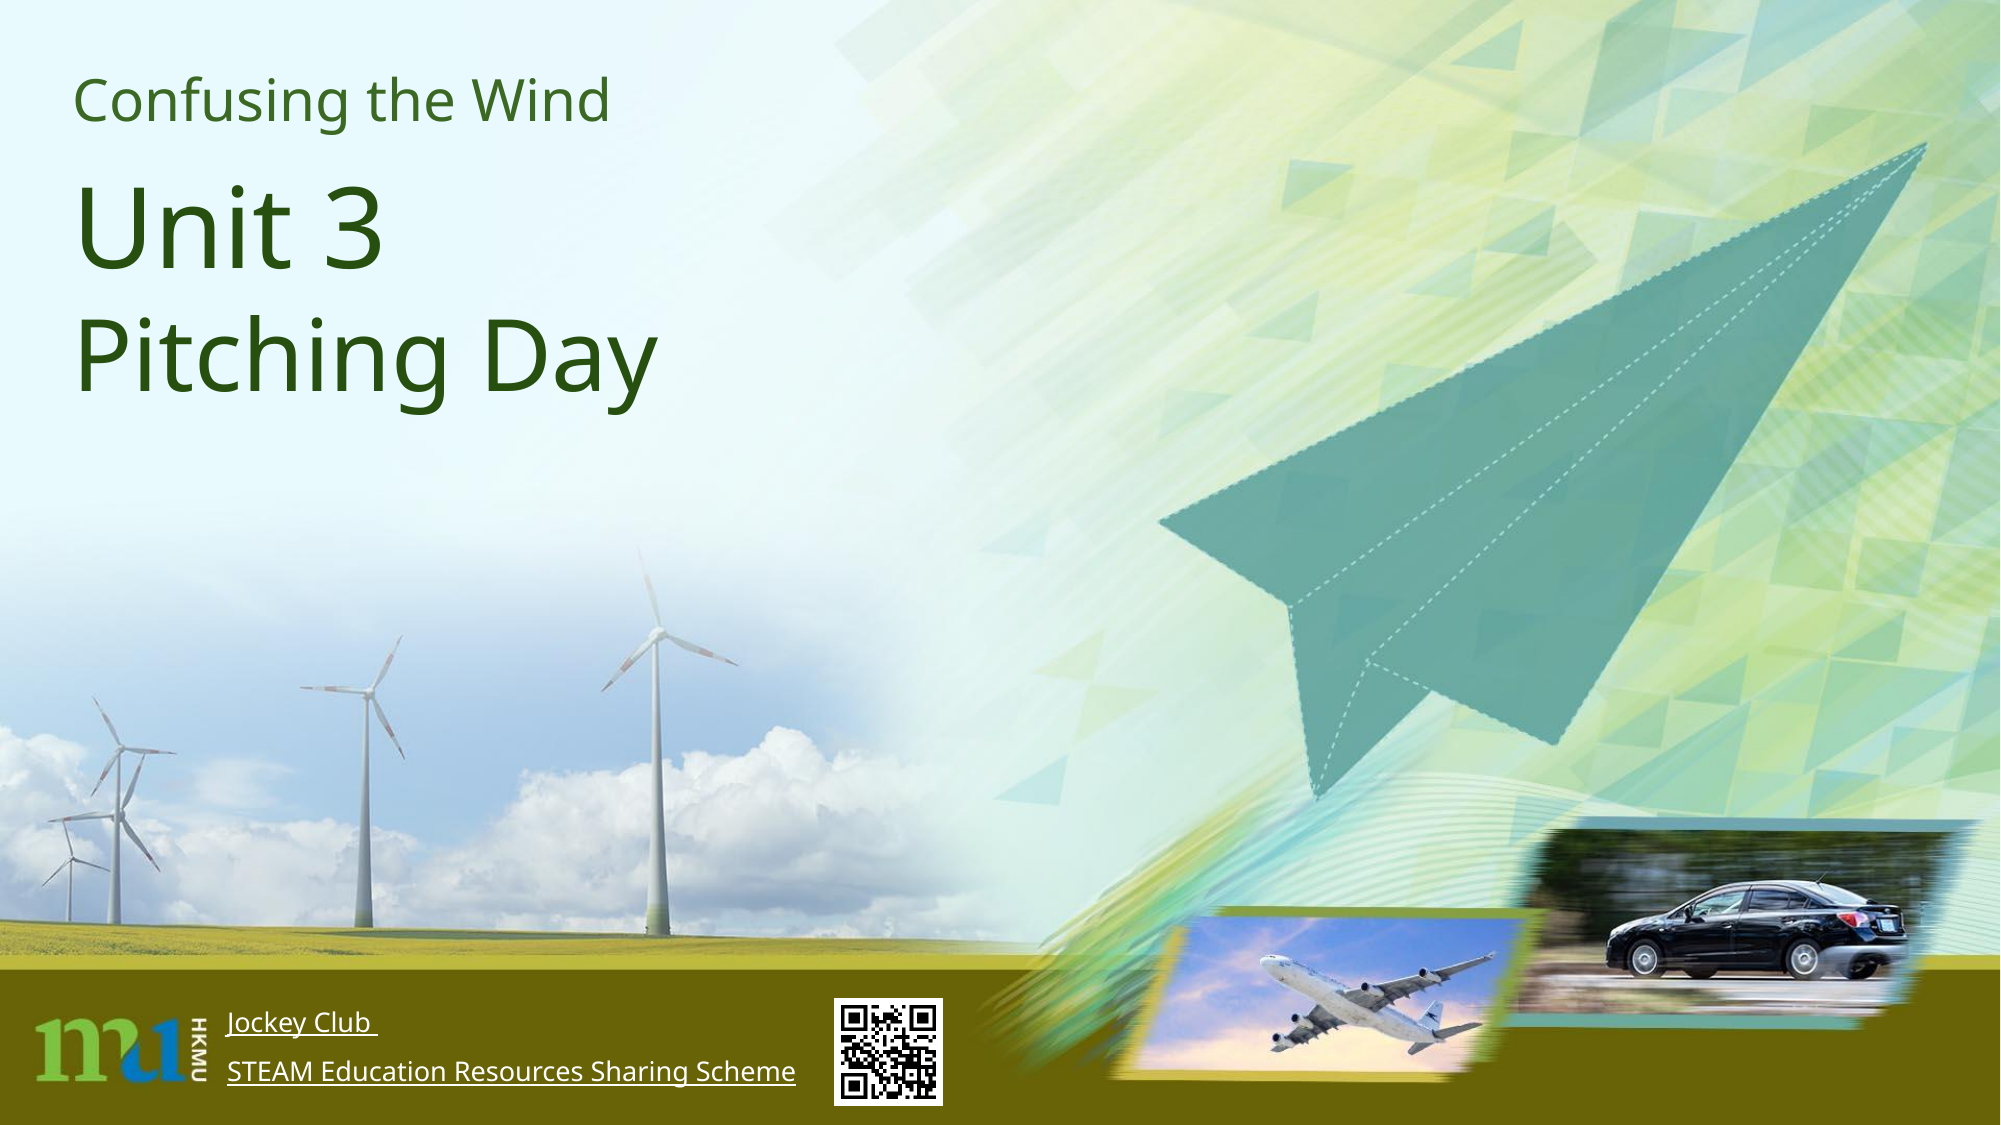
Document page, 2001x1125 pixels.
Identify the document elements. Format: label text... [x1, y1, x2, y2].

title Confusing the Wind [57, 44, 878, 148]
text_box Unit 3 Pitching Day [57, 148, 1423, 419]
text_box [258, 825, 1110, 901]
text_box Jockey Club STEAM Education Resources Sharing Scheme [207, 985, 943, 1111]
picture [0, 0, 2001, 1125]
